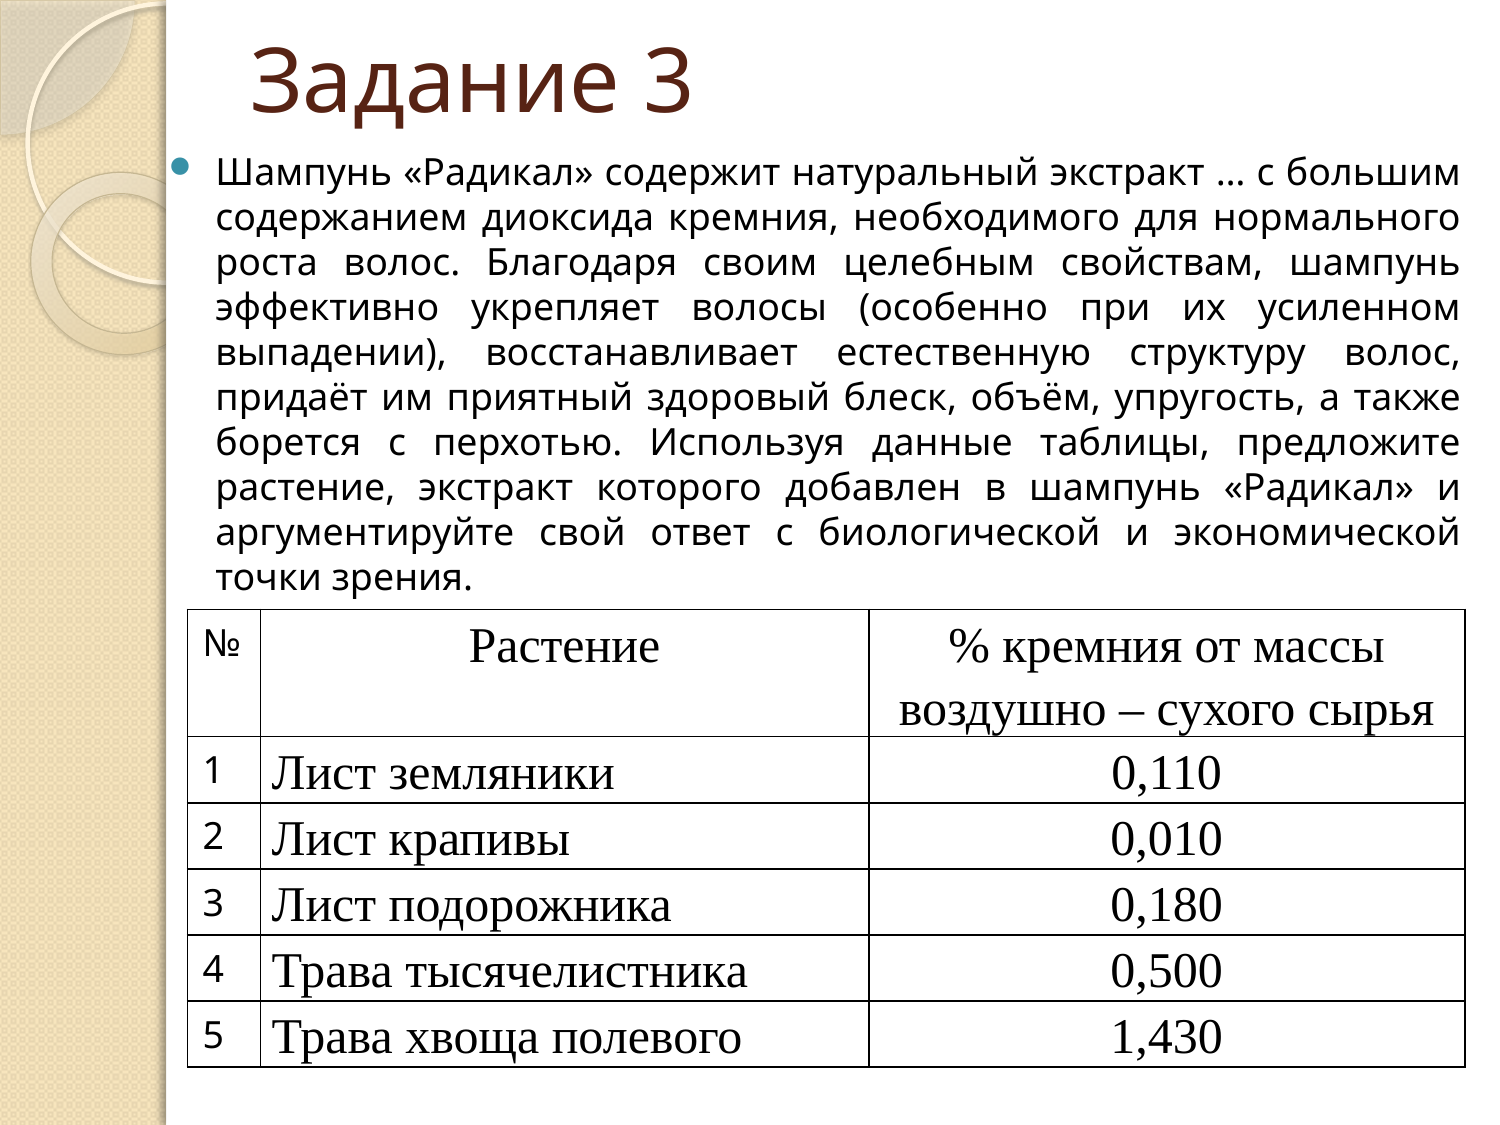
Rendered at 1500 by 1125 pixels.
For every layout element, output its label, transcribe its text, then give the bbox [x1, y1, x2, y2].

table_cell Лист крапивы [261, 804, 868, 868]
table_cell 0,010 [870, 804, 1464, 868]
table_cell Лист земляники [261, 737, 868, 802]
table_cell Трава хвоща полевого [261, 1002, 868, 1066]
table_header Растение [261, 610, 868, 736]
list Шампунь «Радикал» содержит натуральный экстракт … с большим содержанием диоксида кремния, необходимого для нормального роста волос. Благодаря своим целебным свойствам, шампунь эффективно укрепляет волосы (особенно при их усиленном выпадении), восстанавливает естественную структуру волос, придаёт им приятный здоровый блеск, объём, упругость, а также борется с перхотью. Используя данные таблицы, предложите растение, экстракт которого добавлен в шампунь «Радикал» и аргументируйте свой ответ с биологической и экономической точки зрения. [140, 140, 1477, 575]
table_cell Трава тысячелистника [261, 936, 868, 1000]
table_header № [188, 610, 260, 736]
table_cell 5 [188, 1002, 260, 1066]
table_cell Лист подорожника [261, 870, 868, 934]
table_cell 0,500 [870, 936, 1464, 1000]
table_cell 1 [188, 737, 260, 802]
table_header % кремния от массы воздушно – сухого сырья [870, 610, 1464, 736]
table_cell 0,110 [870, 737, 1464, 802]
table_cell 4 [188, 936, 260, 1000]
table_cell 3 [188, 870, 260, 934]
table_cell 2 [188, 804, 260, 868]
table_cell 1,430 [870, 1002, 1464, 1066]
title Задание 3 [235, 0, 1466, 140]
table_cell 0,180 [870, 870, 1464, 934]
